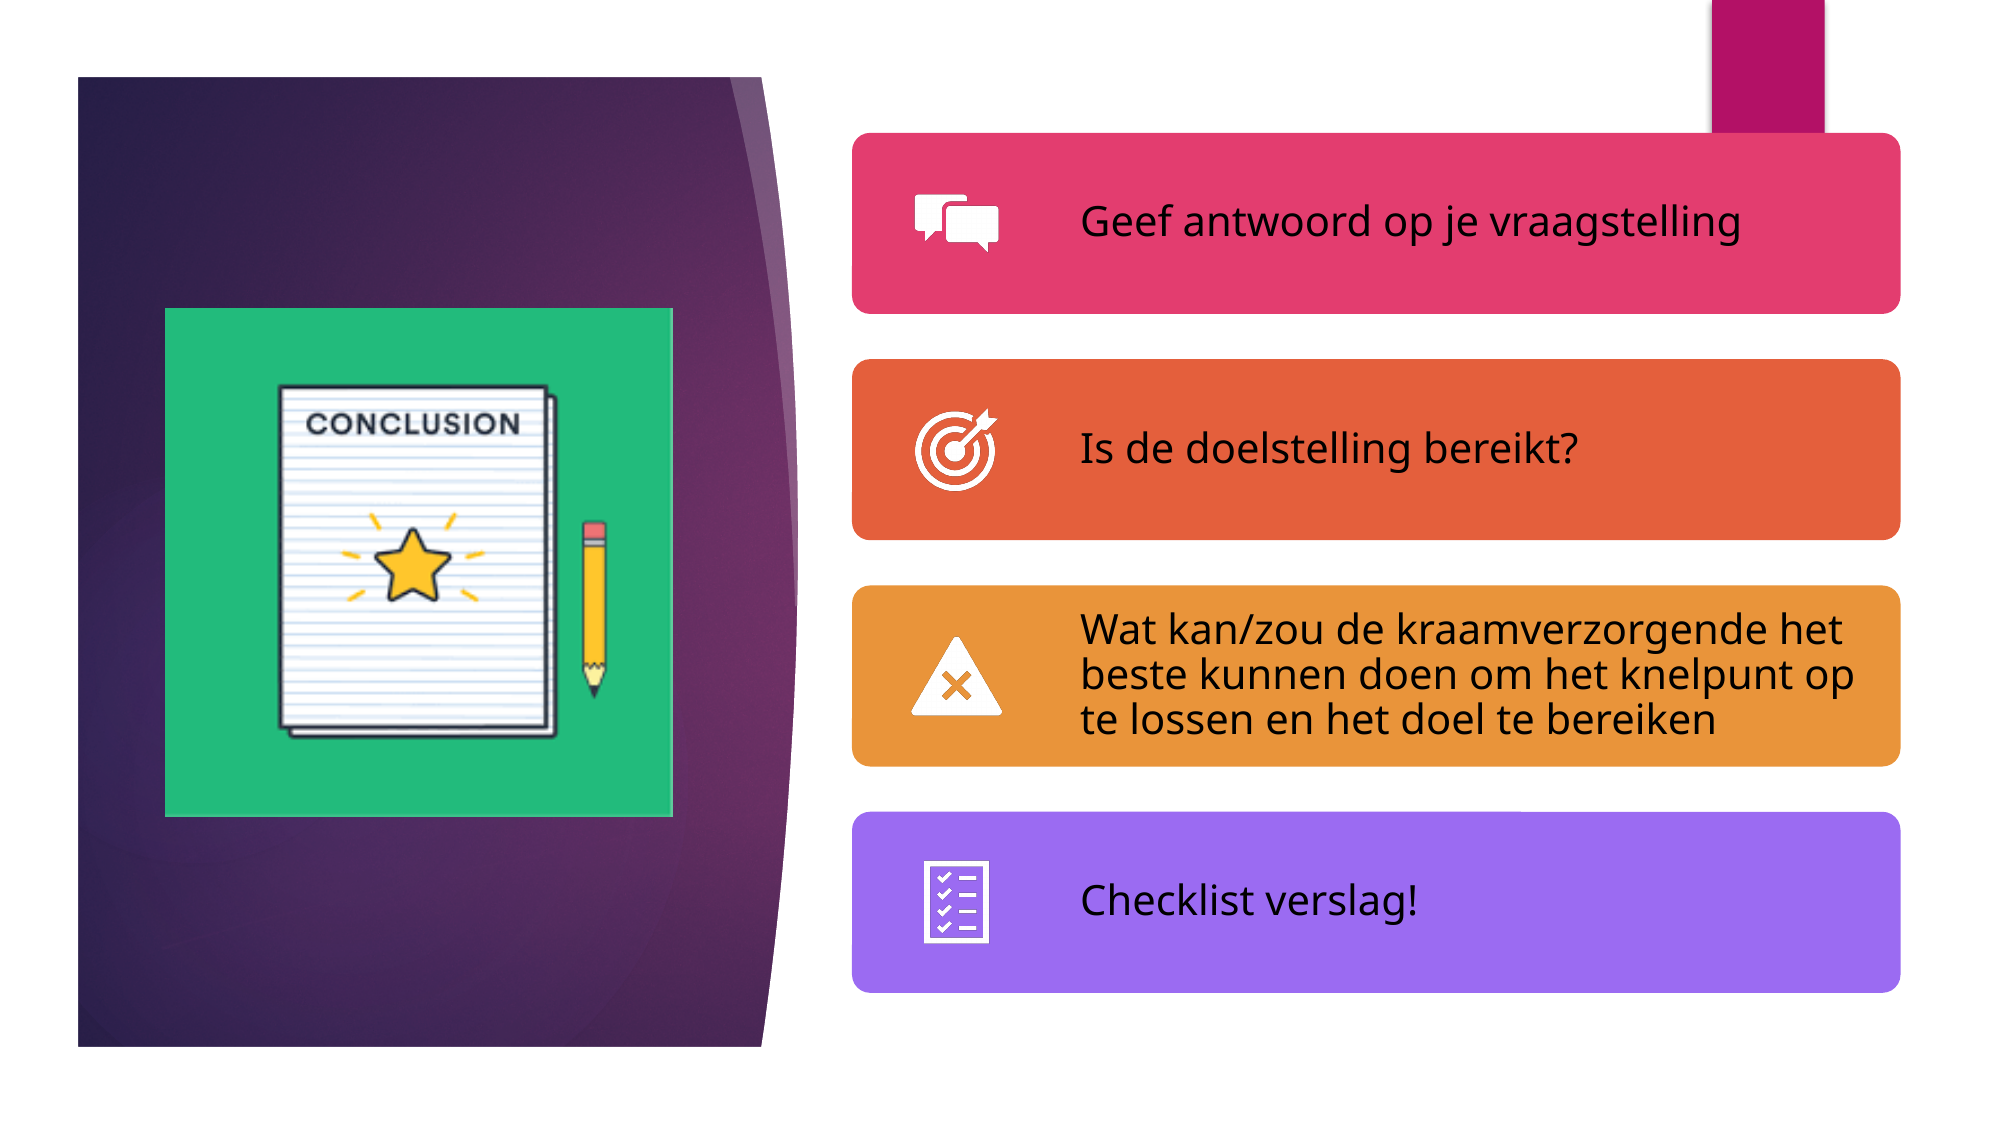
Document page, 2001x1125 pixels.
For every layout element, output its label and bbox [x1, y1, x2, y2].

list [851, 132, 1901, 994]
text_box [0, 0, 2000, 1125]
picture [164, 308, 673, 817]
